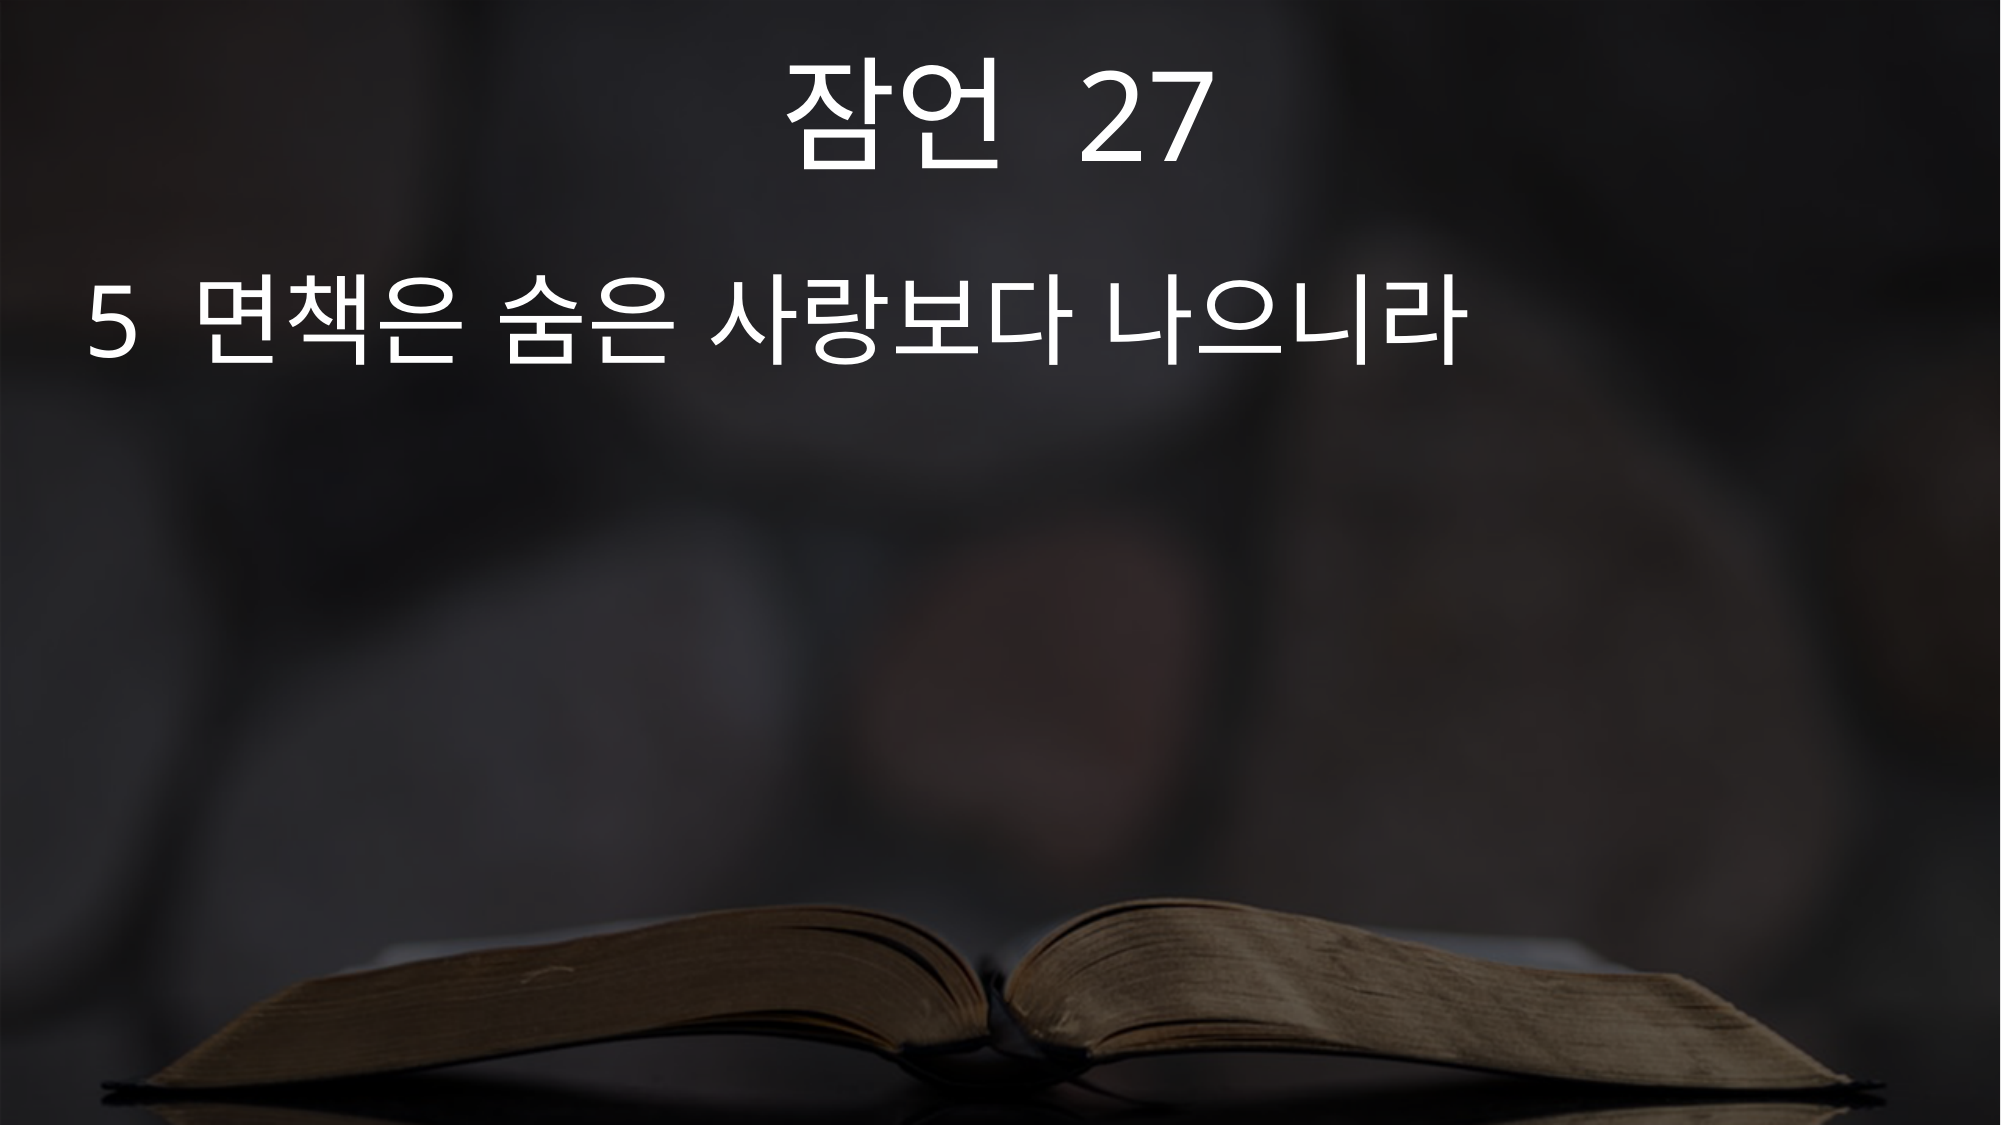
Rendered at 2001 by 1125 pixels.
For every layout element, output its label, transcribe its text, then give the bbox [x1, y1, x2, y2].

list 5 면책은 숨은 사랑보다 나으니라 [69, 263, 1953, 423]
picture [0, 0, 2001, 1125]
footer 잠언 27 [0, 32, 2000, 192]
